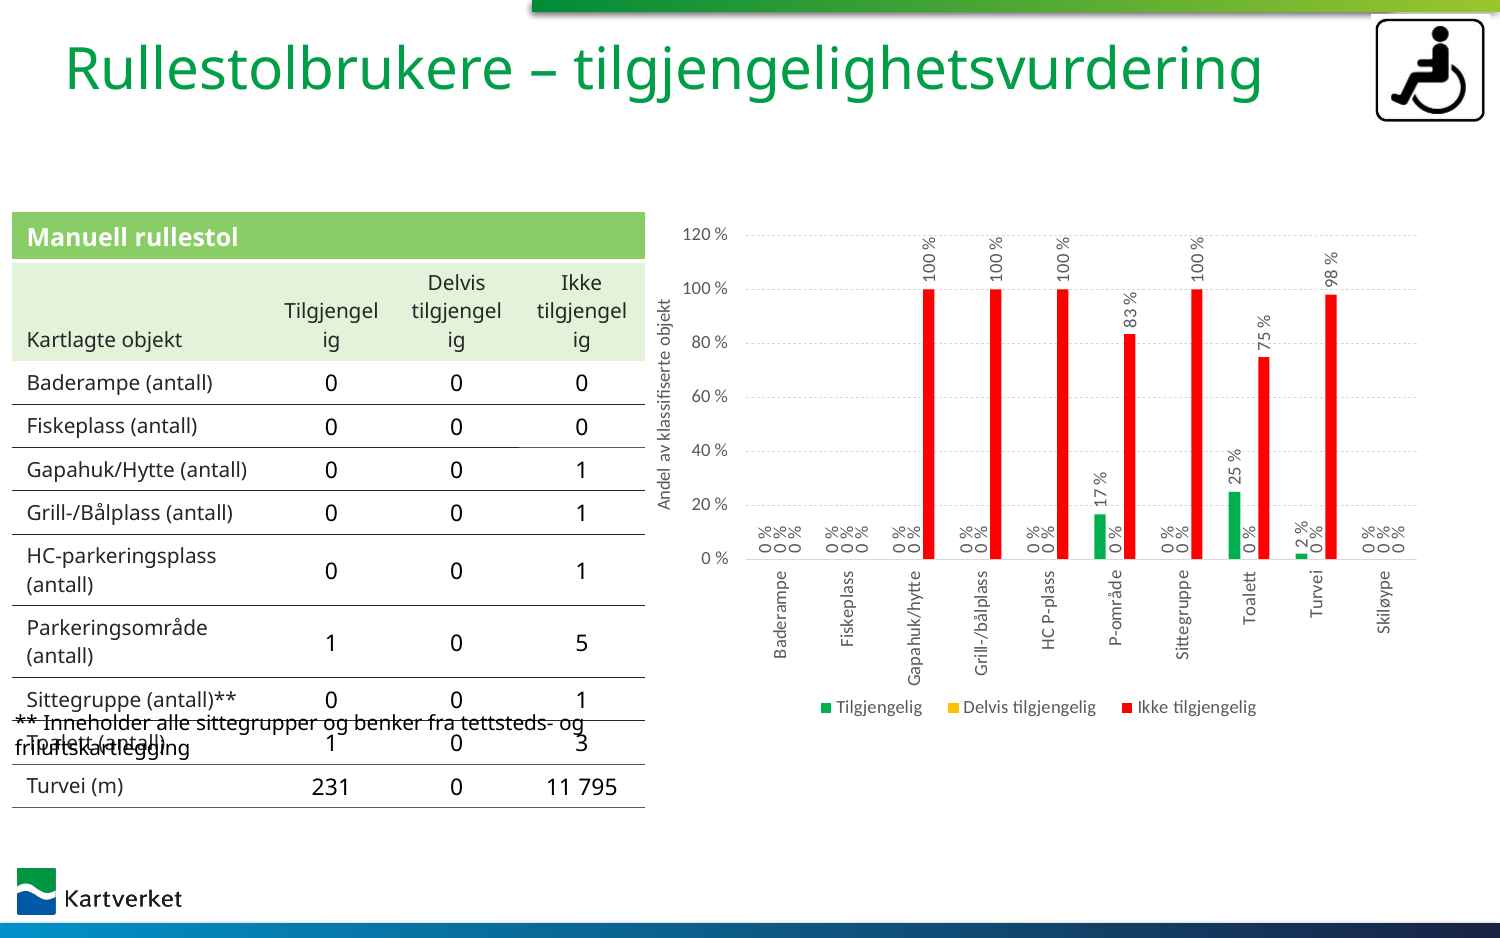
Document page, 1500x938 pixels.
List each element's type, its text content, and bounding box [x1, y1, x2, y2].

table_cell Sittegruppe (antall)** [12, 678, 269, 702]
table_cell HC-parkeringsplass (antall) [12, 535, 269, 605]
table_cell Tilgjengelig [269, 263, 394, 361]
text_box ** Inneholder alle sittegrupper og benker fra tettsteds- og friluftskartlegging [0, 702, 745, 768]
table_cell 0 [269, 405, 394, 447]
table_cell 0 [394, 768, 519, 807]
table_cell Delvis tilgjengelig [394, 263, 519, 361]
table_cell 1 [519, 678, 638, 702]
table_cell 0 [519, 361, 638, 404]
table_cell Fiskeplass (antall) [12, 405, 269, 447]
table_cell 0 [269, 491, 394, 534]
table_cell 0 [269, 361, 394, 404]
table_cell 1 [519, 535, 638, 605]
table_cell Ikke tilgjengelig [519, 263, 638, 361]
table_cell Baderampe (antall) [12, 361, 269, 404]
table_cell 1 [519, 491, 638, 534]
picture [1371, 13, 1491, 127]
table_header Manuell rullestol [12, 212, 645, 259]
table_cell 0 [394, 606, 519, 677]
text_box Rullestolbrukere – tilgjengelighetsvurdering [49, 12, 1372, 109]
table_cell 0 [394, 678, 519, 702]
picture [643, 218, 1427, 728]
table_cell 0 [394, 535, 519, 605]
table_cell 11 795 [519, 768, 645, 807]
table_cell 5 [519, 606, 638, 677]
table_cell 1 [269, 606, 394, 677]
table_cell 231 [269, 768, 394, 807]
table_cell Kartlagte objekt [12, 263, 269, 361]
table_cell 0 [269, 678, 394, 702]
table_cell Parkeringsområde (antall) [12, 606, 269, 677]
table_cell 0 [519, 405, 638, 447]
table_cell 0 [269, 535, 394, 605]
table_cell Gapahuk/Hytte (antall) [12, 448, 269, 490]
table_cell 0 [394, 491, 519, 534]
table_cell 0 [394, 448, 519, 490]
table_cell 1 [519, 448, 638, 490]
table_cell Turvei (m) [12, 768, 269, 807]
table_cell 0 [269, 448, 394, 490]
table_cell 0 [394, 405, 519, 447]
table_cell Grill-/Bålplass (antall) [12, 491, 269, 534]
table_cell 0 [394, 361, 519, 404]
